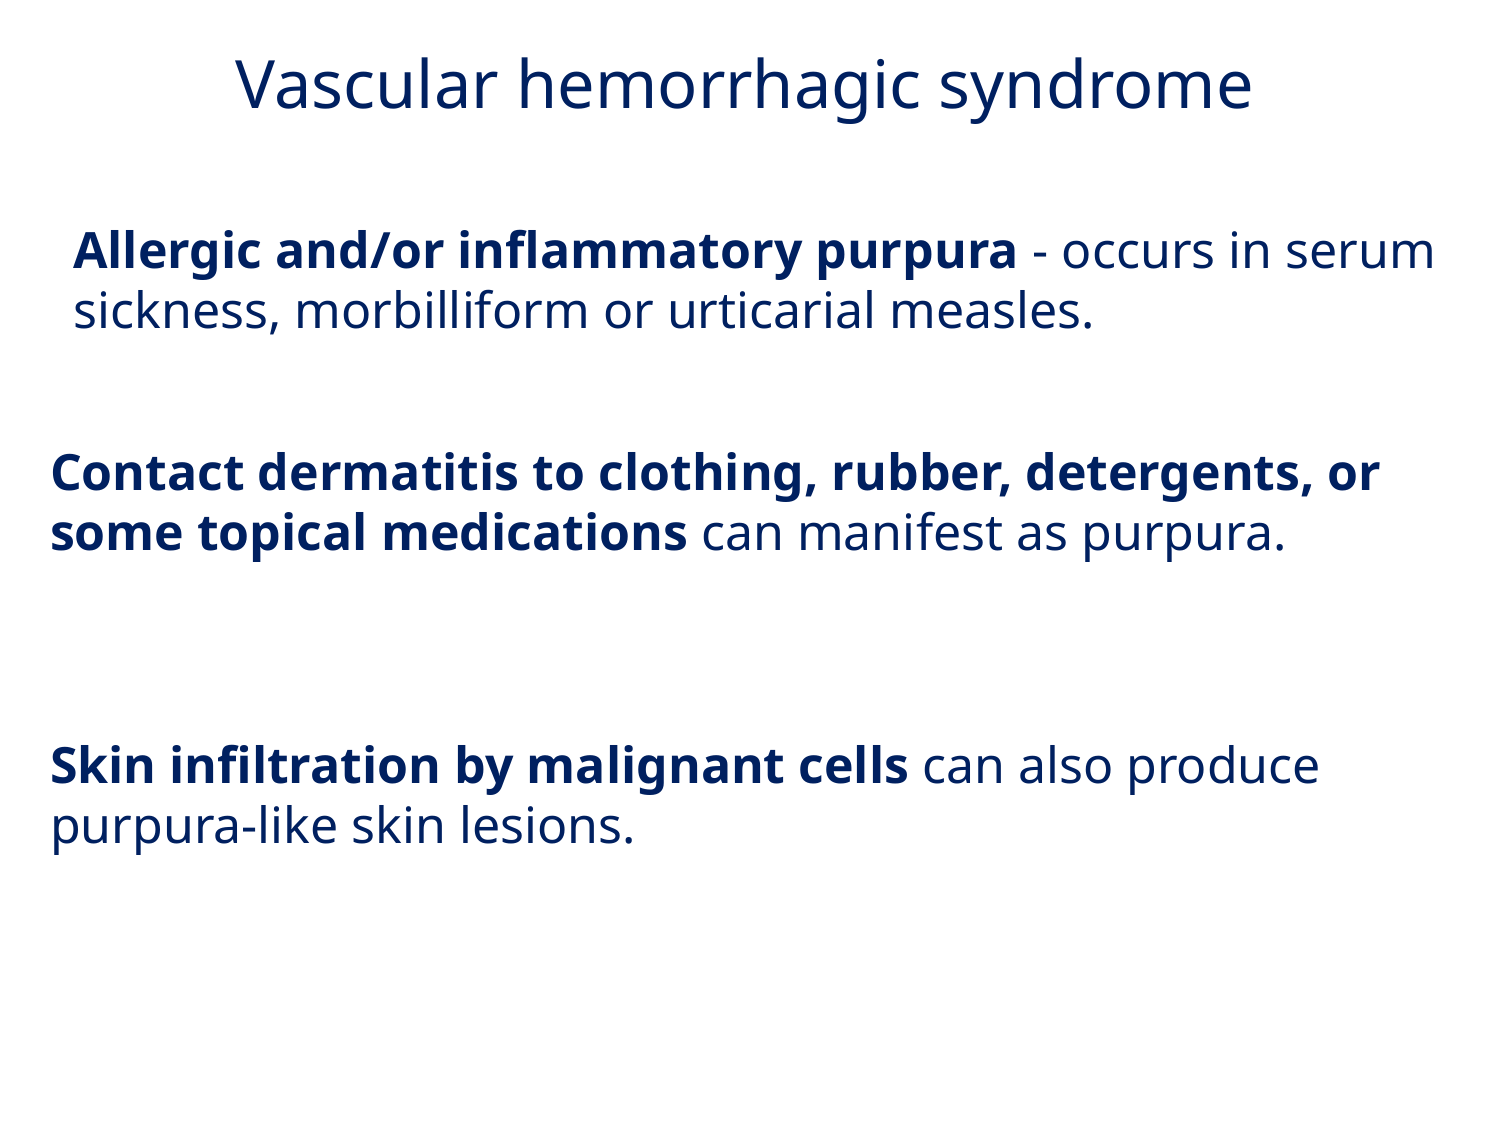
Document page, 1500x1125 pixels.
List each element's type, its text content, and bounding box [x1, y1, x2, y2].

text_box Allergic and/or inflammatory purpura - occurs in serum sickness, morbilliform or urticarial measles. [58, 210, 1500, 346]
text_box Skin infiltration by malignant cells can also produce purpura-like skin lesions. [35, 726, 1500, 922]
text_box Contact dermatitis to clothing, rubber, detergents, or some topical medications can manifest as purpura. [35, 433, 1500, 569]
title Vascular hemorrhagic syndrome [70, 0, 1421, 165]
